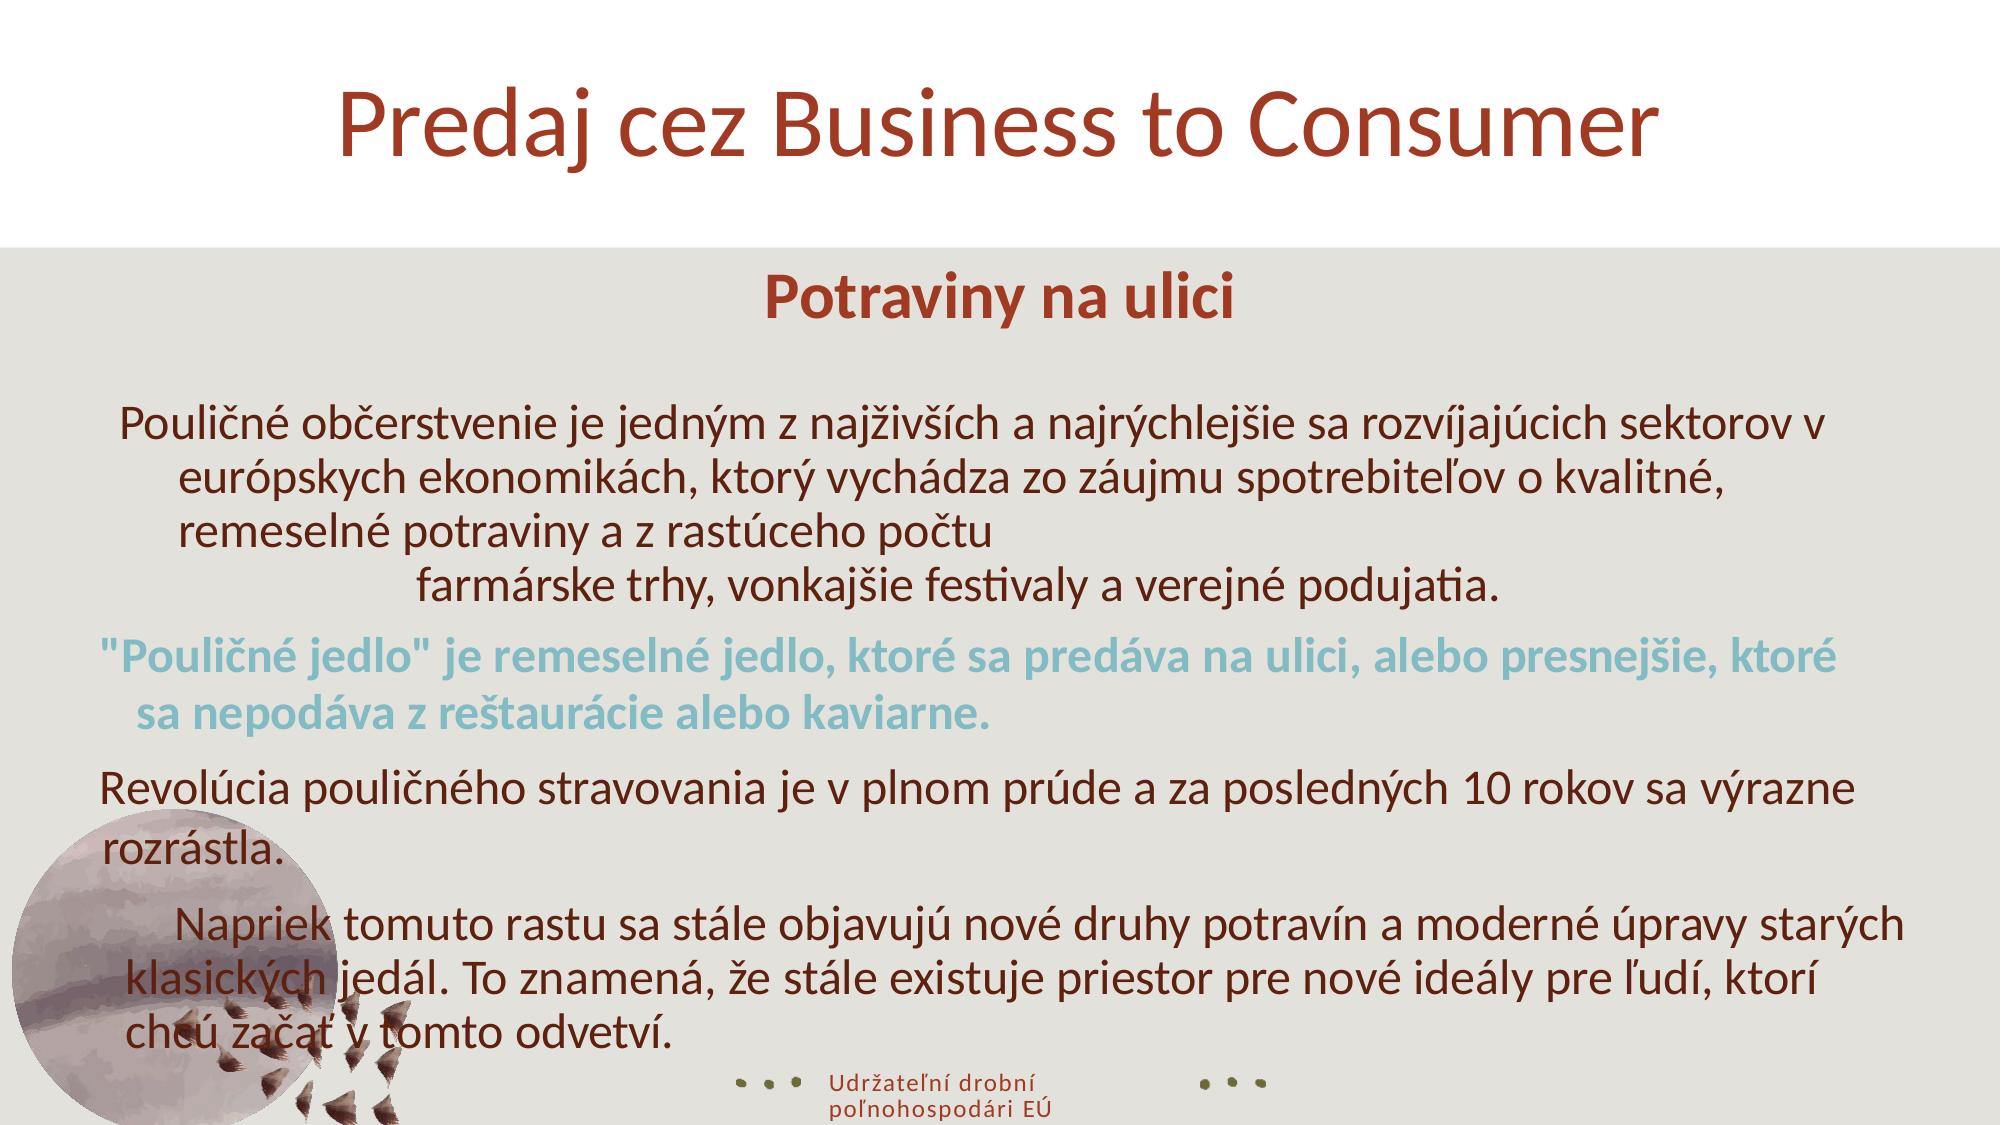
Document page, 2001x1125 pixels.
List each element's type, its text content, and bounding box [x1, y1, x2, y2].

footer Udržateľní drobní poľnohospodári EÚ [826, 1070, 1172, 1125]
picture [732, 1059, 805, 1120]
text_box Potraviny na ulici Pouličné občerstvenie je jedným z najživších a najrýchlejšie sa rozvíjajúcich sektorov v európskych ekonomikách, ktorý vychádza zo záujmu spotrebiteľov o kvalitné, remeselné potraviny a z rastúceho počtu farmárske trhy, vonkajšie festivaly a verejné podujatia. "Pouličné jedlo" je remeselné jedlo, ktoré sa predáva na ulici, alebo presnejšie, ktoré sa nepodáva z reštaurácie alebo kaviarne. Revolúcia pouličného stravovania je v plnom prúde a za posledných 10 rokov sa výrazne rozrástla. Napriek tomuto rastu sa stále objavujú nové druhy potravín a moderné úpravy starých klasických jedál. To znamená, že stále existuje priestor pre nové ideály pre ľudí, ktorí chcú začať v tomto odvetví. [99, 249, 1914, 1059]
title Predaj cez Business to Consumer [0, 25, 1999, 244]
picture [1, 735, 475, 1125]
picture [1196, 1059, 1270, 1120]
